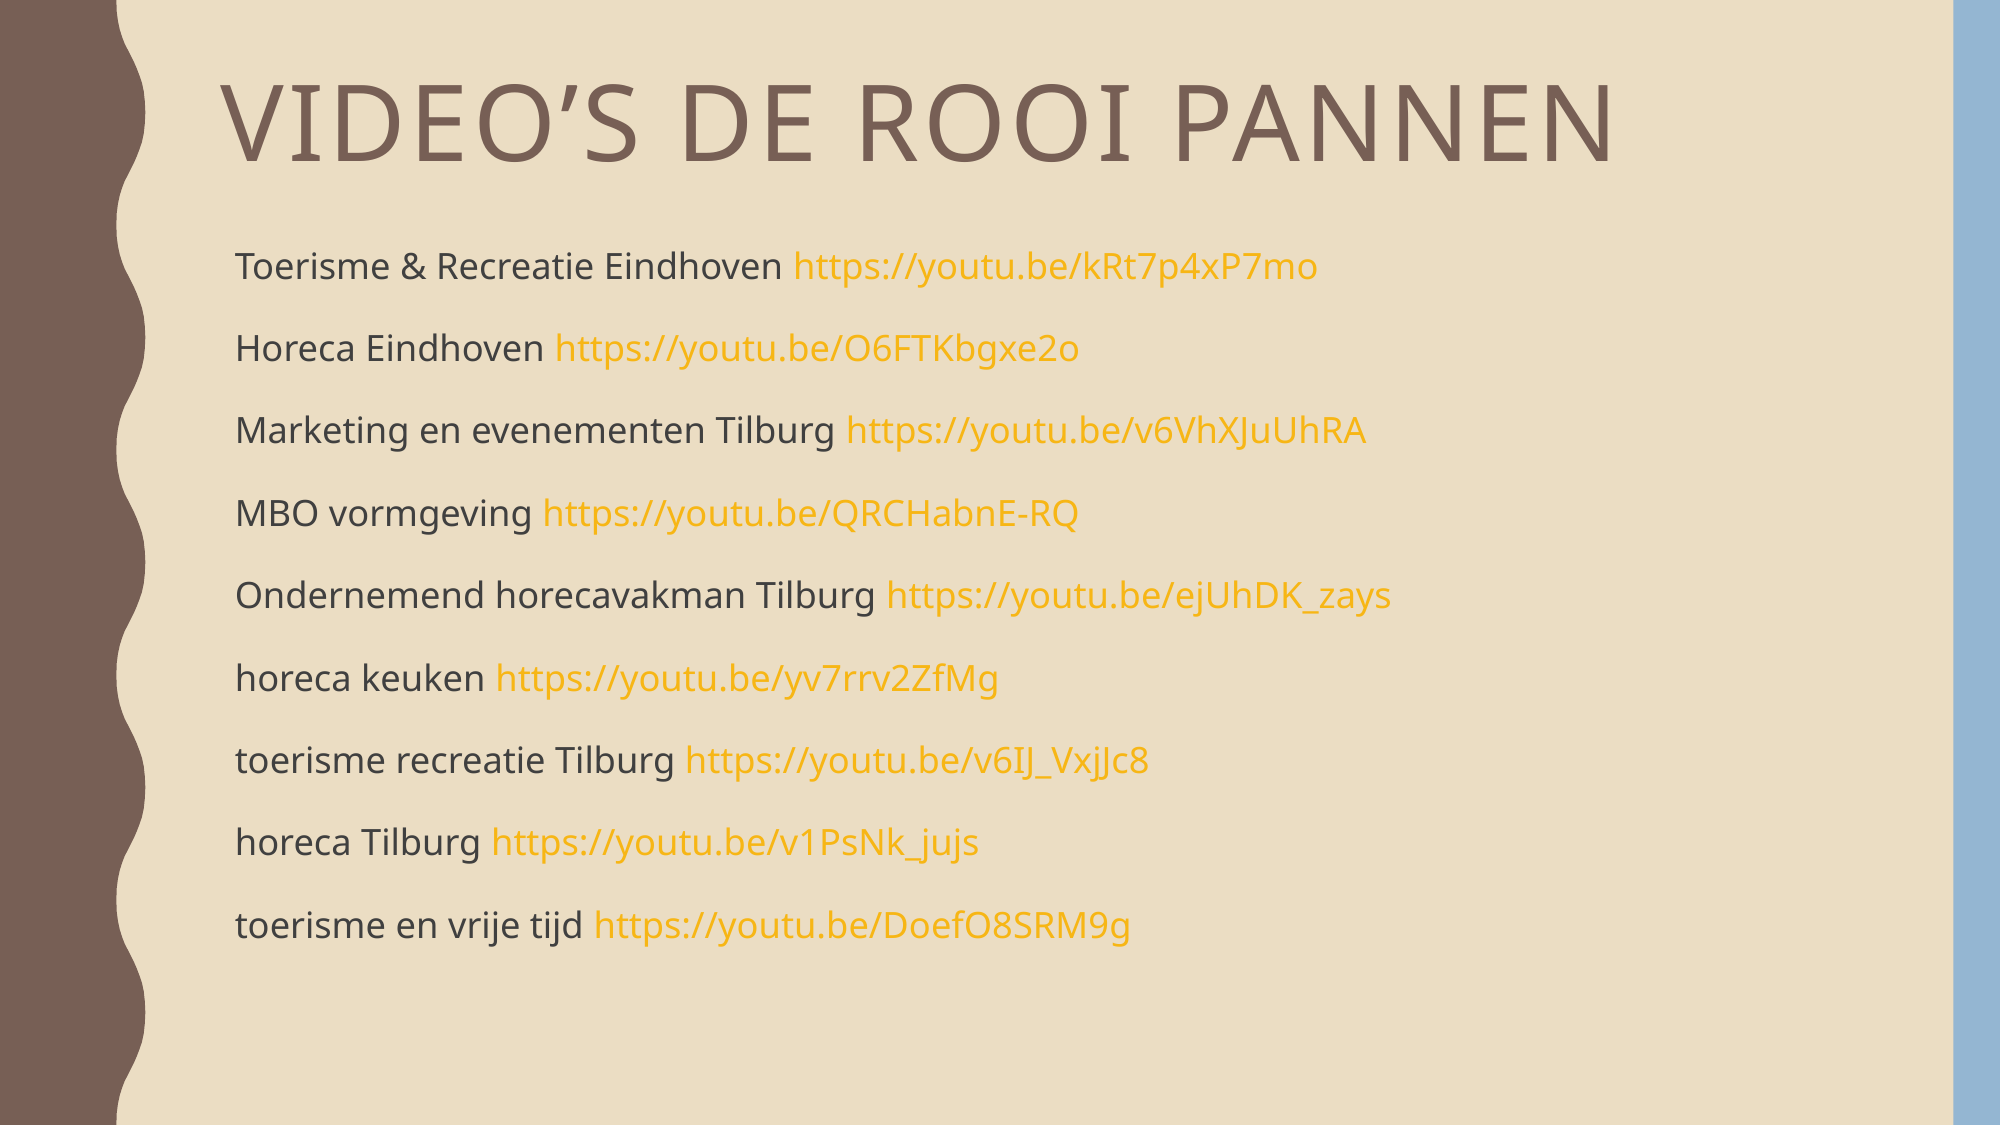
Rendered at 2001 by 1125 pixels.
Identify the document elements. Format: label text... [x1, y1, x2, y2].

list Toerisme & Recreatie Eindhoven https://youtu.be/kRt7p4xP7mo Horeca Eindhoven https://youtu.be/O6FTKbgxe2o Marketing en evenementen Tilburg https://youtu.be/v6VhXJuUhRA MBO vormgeving https://youtu.be/QRCHabnE-RQ Ondernemend horecavakman Tilburg https://youtu.be/ejUhDK_zays horeca keuken https://youtu.be/yv7rrv2ZfMg toerisme recreatie Tilburg https://youtu.be/v6IJ_VxjJc8 horeca Tilburg https://youtu.be/v1PsNk_jujs toerisme en vrije tijd https://youtu.be/DoefO8SRM9g [205, 230, 1875, 965]
title Video’s de rooi pannen [205, 62, 1875, 230]
